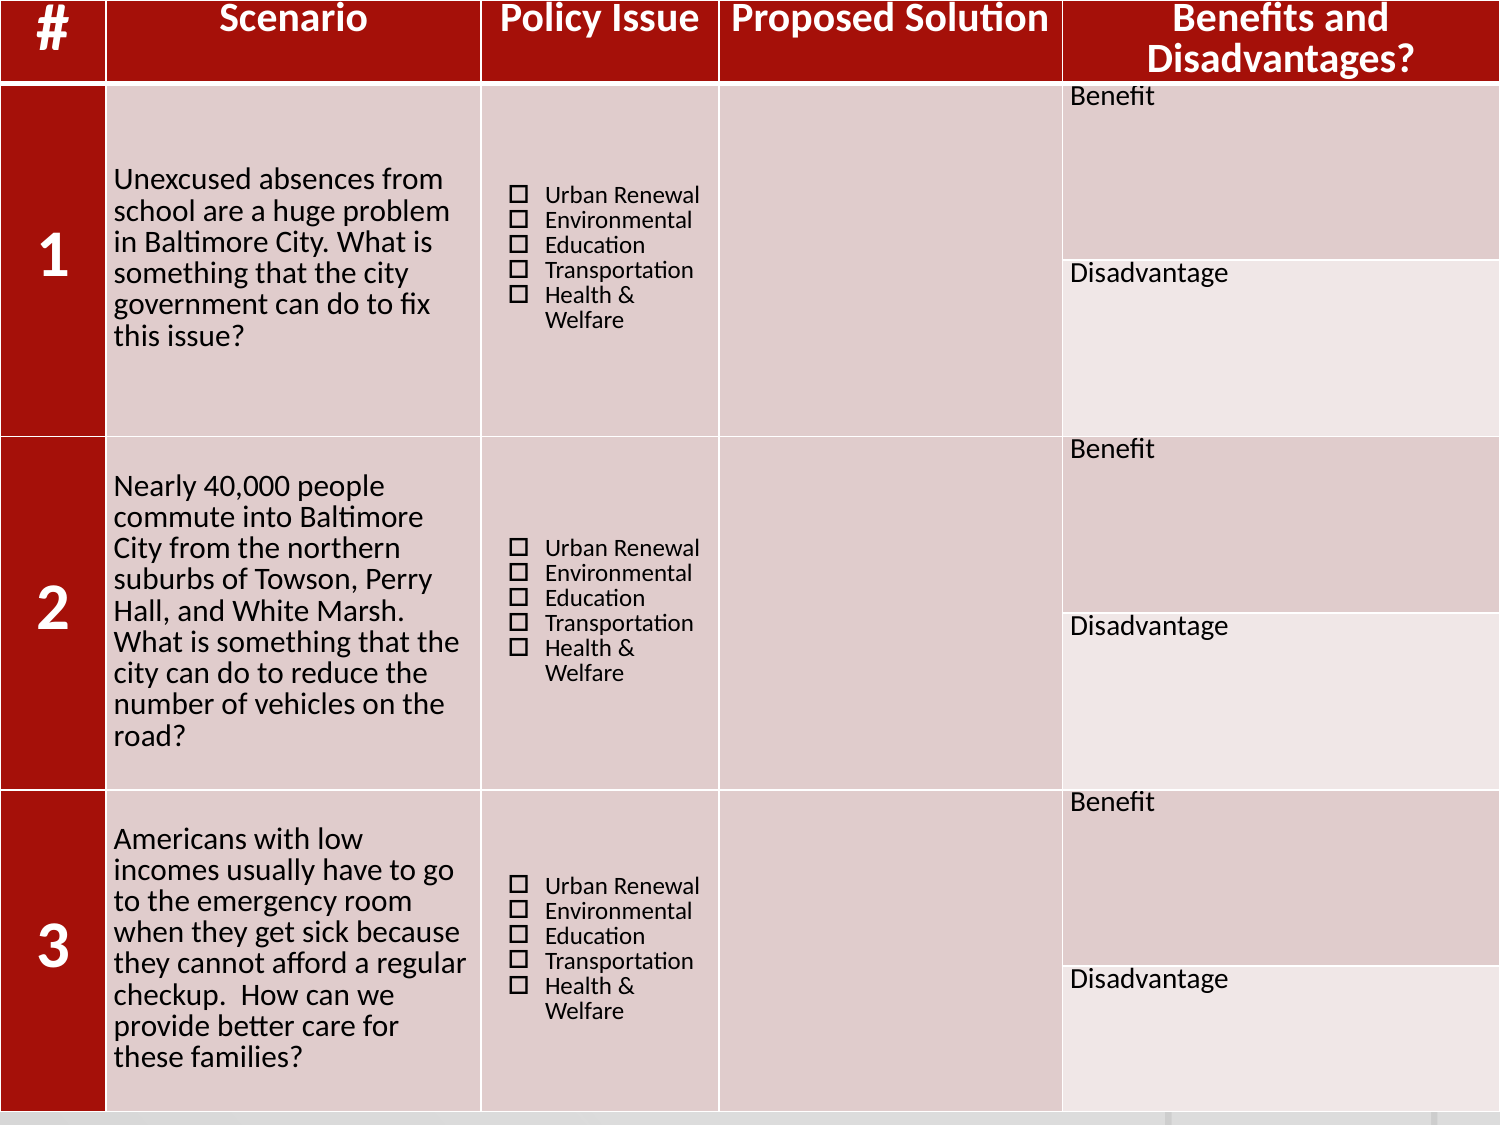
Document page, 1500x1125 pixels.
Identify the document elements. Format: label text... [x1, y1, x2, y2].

table_cell Nearly 40,000 people commute into Baltimore City from the northern suburbs of Towson, Perry Hall, and White Marsh. What is something that the city can do to reduce the number of vehicles on the road? [107, 437, 480, 789]
table_cell [720, 791, 1062, 1111]
table_header # [1, 1, 105, 81]
table_cell 3 [1, 791, 105, 1111]
table_cell Benefit [1063, 437, 1499, 612]
table_cell [720, 437, 1062, 789]
table_cell Disadvantage [1063, 614, 1499, 789]
table_cell 2 [1, 437, 105, 789]
table_cell Benefit [1063, 86, 1499, 259]
table_cell Disadvantage [1063, 261, 1499, 436]
table_cell Urban Renewal Environmental Education Transportation Health & Welfare [482, 437, 718, 789]
table_header Scenario [107, 1, 480, 81]
table_cell [720, 86, 1062, 436]
table_header Proposed Solution [720, 1, 1062, 81]
table_cell Urban Renewal Environmental Education Transportation Health & Welfare [482, 791, 718, 1111]
table_cell Benefit [1063, 791, 1499, 965]
table_cell Unexcused absences from school are a huge problem in Baltimore City. What is something that the city government can do to fix this issue? [107, 86, 480, 436]
table_cell Urban Renewal Environmental Education Transportation Health & Welfare [482, 86, 718, 436]
table_header Policy Issue [482, 1, 718, 81]
table_cell Americans with low incomes usually have to go to the emergency room when they get sick because they cannot afford a regular checkup. How can we provide better care for these families? [107, 791, 480, 1111]
table_header Benefits and Disadvantages? [1063, 1, 1499, 81]
table_cell Disadvantage [1063, 967, 1499, 1111]
table_cell 1 [1, 86, 105, 436]
